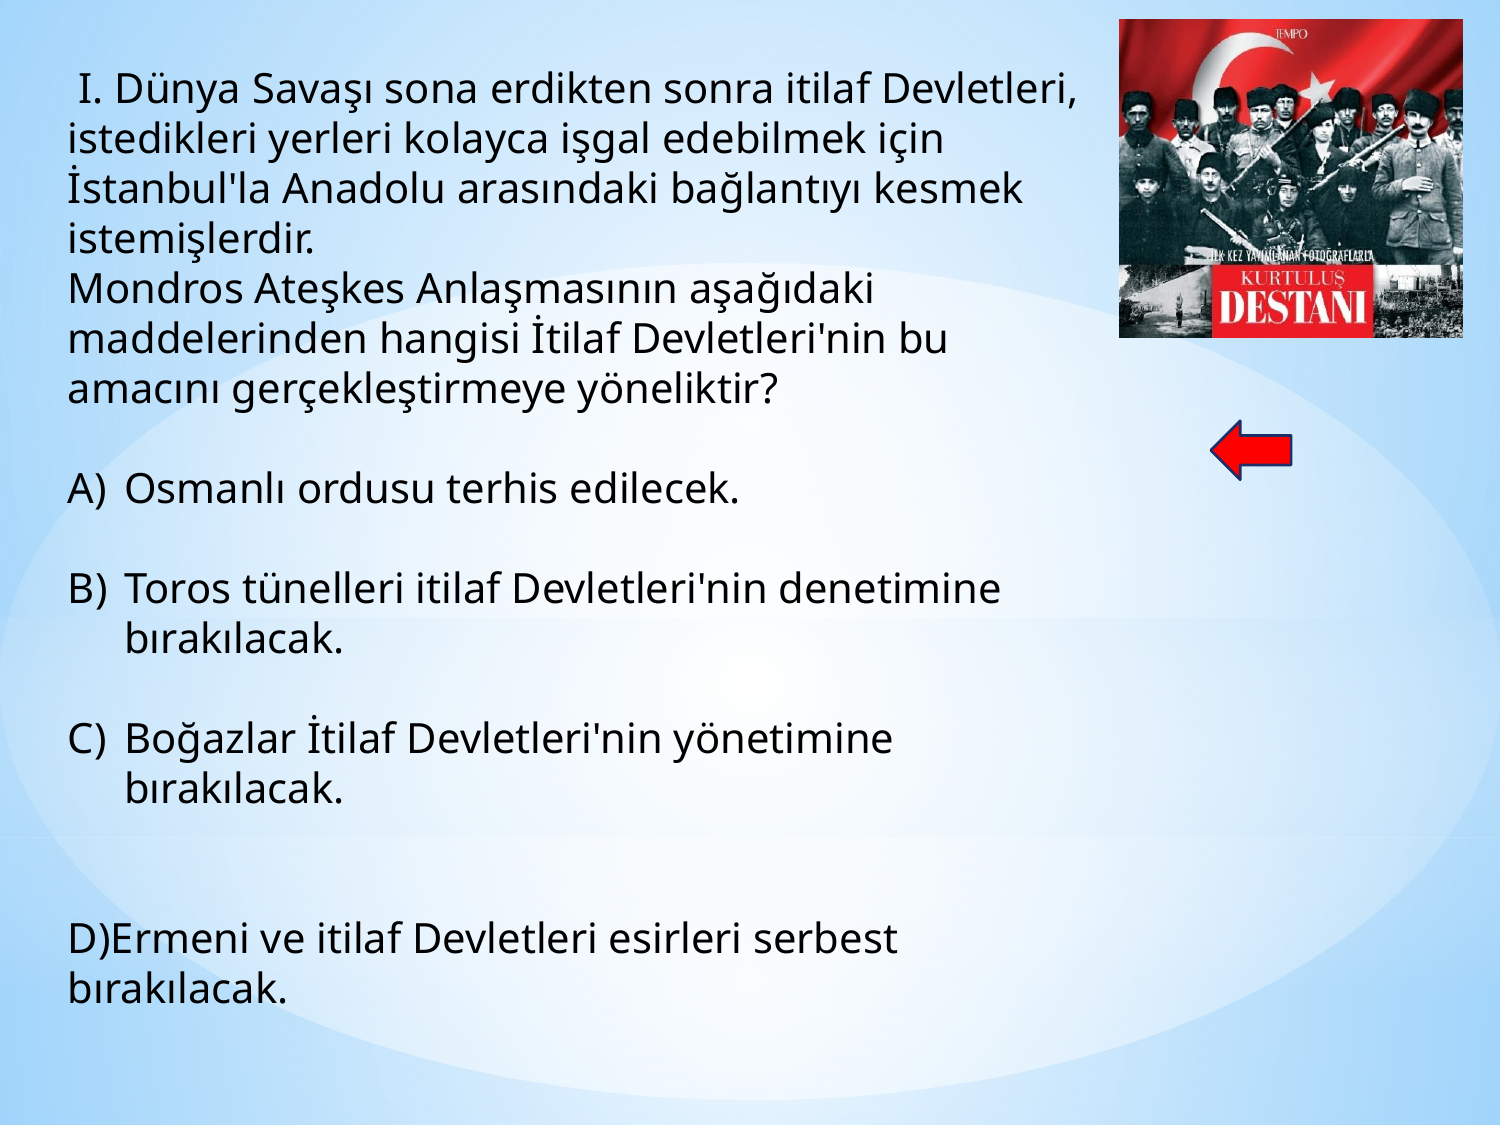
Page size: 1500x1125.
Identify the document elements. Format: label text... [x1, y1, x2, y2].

text_box [1209, 419, 1293, 481]
text_box I. Dünya Savaşı sona erdikten sonra itilaf Devletleri, istedikleri yerleri kolayca işgal edebilmek için İstanbul'la Anadolu arasındaki bağlantıyı kesmek istemişlerdir. Mondros Ateşkes Anlaşmasının aşağıdaki maddelerinden hangisi İtilaf Devletleri'nin bu amacını gerçekleştirmeye yöneliktir? Osmanlı ordusu terhis edilecek. Toros tünelleri itilaf Devletleri'nin denetimine bırakılacak. Boğazlar İtilaf Devletleri'nin yönetimine bırakılacak. D)Ermeni ve itilaf Devletleri esirleri serbest bırakılacak. [53, 54, 1125, 1110]
picture [1119, 18, 1464, 338]
